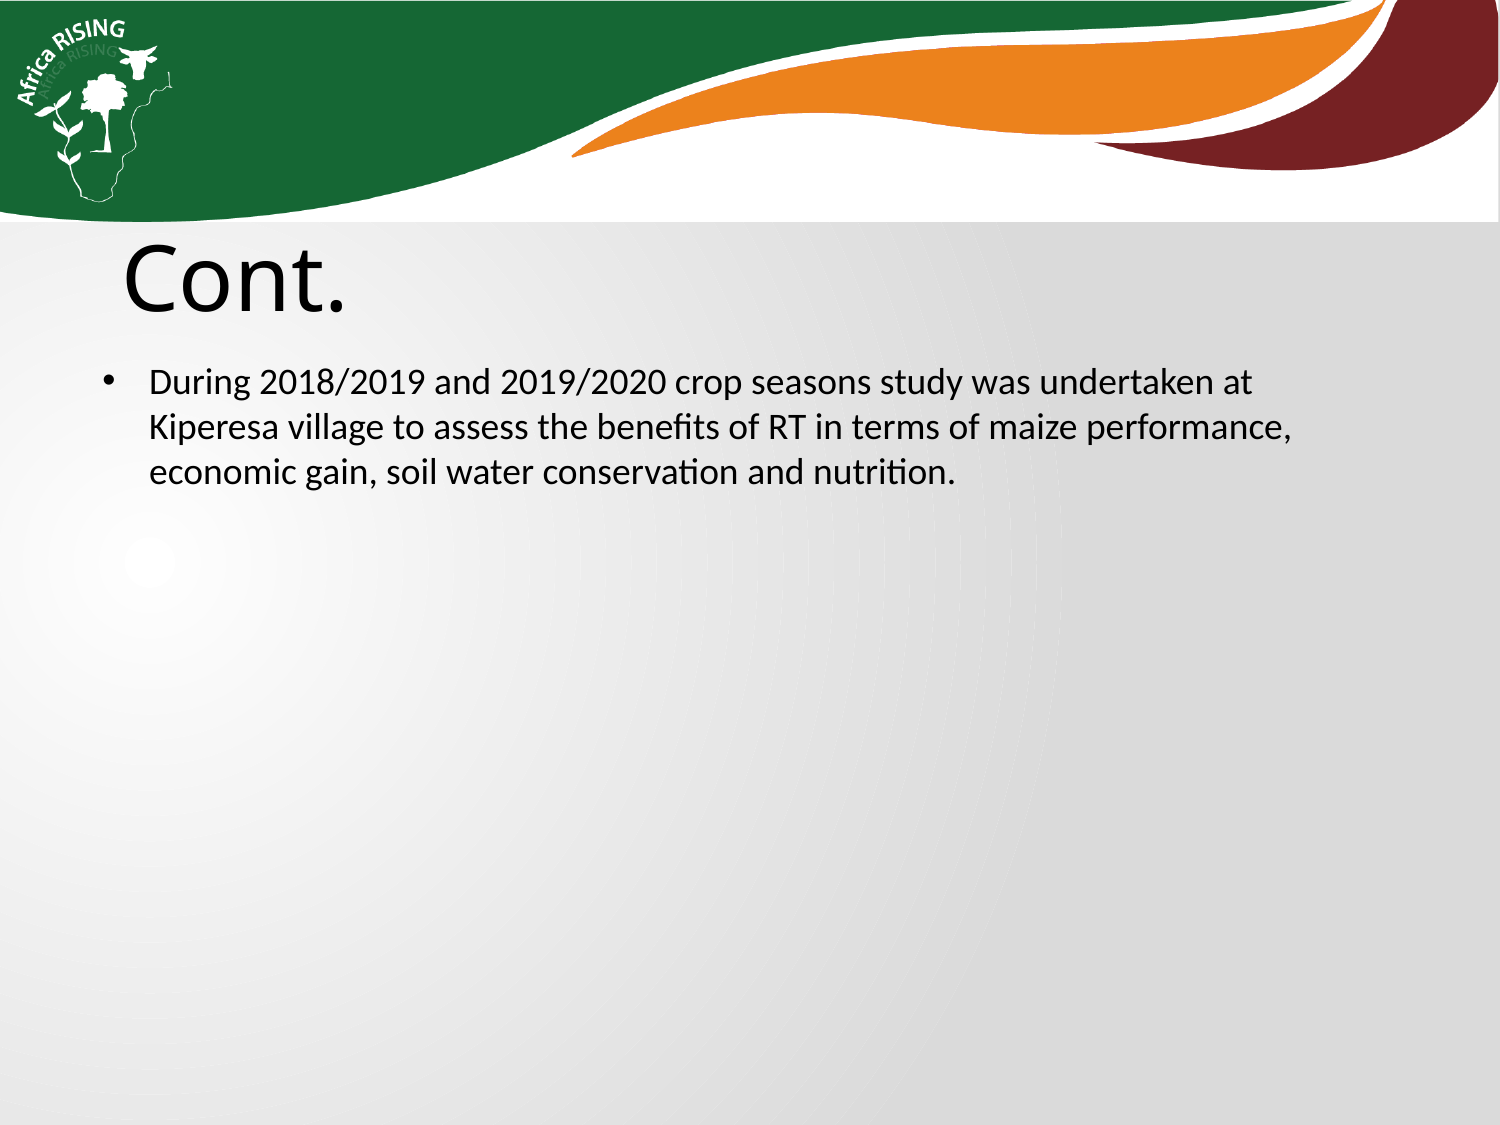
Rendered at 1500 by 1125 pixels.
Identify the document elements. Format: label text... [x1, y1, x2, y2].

picture [0, 0, 1499, 222]
list Cont. [87, 212, 1363, 349]
text_box During 2018/2019 and 2019/2020 crop seasons study was undertaken at Kiperesa village to assess the benefits of RT in terms of maize performance, economic gain, soil water conservation and nutrition. [87, 349, 1363, 545]
